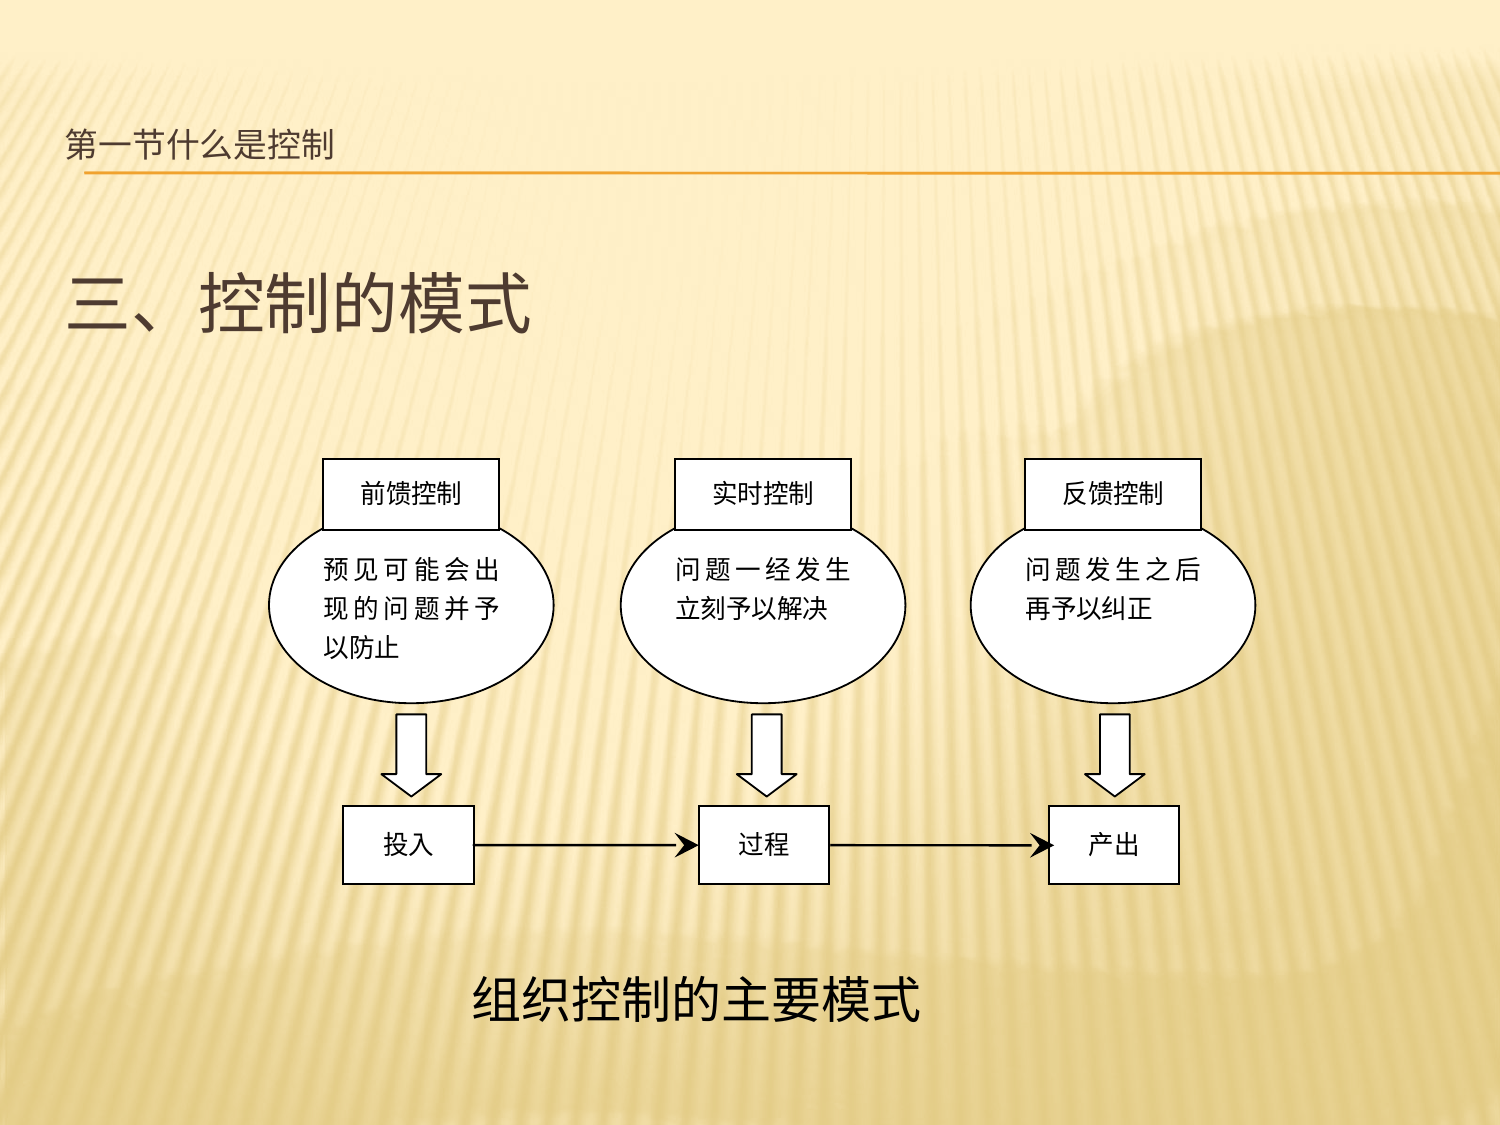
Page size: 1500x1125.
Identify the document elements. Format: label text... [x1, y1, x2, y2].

text_box 组织控制的主要模式 [456, 960, 1090, 1081]
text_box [210, 409, 1266, 915]
list 三、控制的模式 [50, 254, 1475, 998]
title 第一节什么是控制 [50, 75, 1475, 213]
